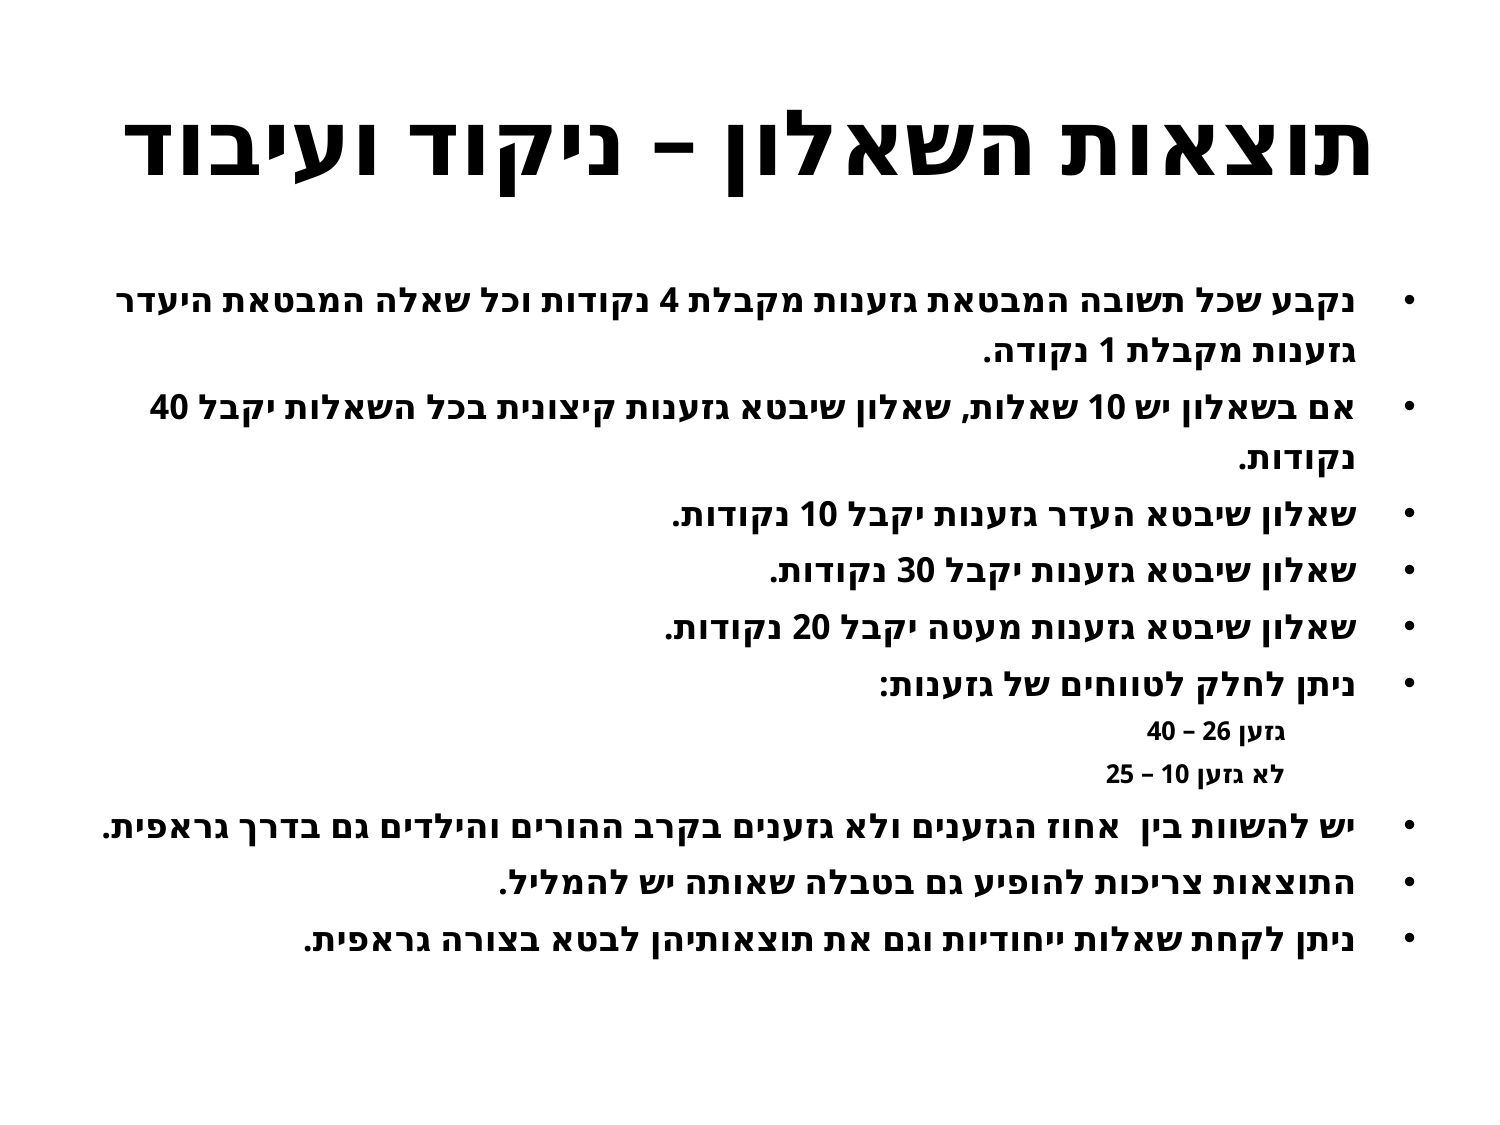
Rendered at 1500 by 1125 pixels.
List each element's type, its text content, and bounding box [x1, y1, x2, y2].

list נקבע שכל תשובה המבטאת גזענות מקבלת 4 נקודות וכל שאלה המבטאת היעדר גזענות מקבלת 1 נקודה. אם בשאלון יש 10 שאלות, שאלון שיבטא גזענות קיצונית בכל השאלות יקבל 40 נקודות. שאלון שיבטא העדר גזענות יקבל 10 נקודות. שאלון שיבטא גזענות יקבל 30 נקודות. שאלון שיבטא גזענות מעטה יקבל 20 נקודות. ניתן לחלק לטווחים של גזענות: גזען 26 – 40 לא גזען 10 – 25 יש להשוות בין אחוז הגזענים ולא גזענים בקרב ההורים והילדים גם בדרך גראפית. התוצאות צריכות להופיע גם בטבלה שאותה יש להמליל. ניתן לקחת שאלות ייחודיות וגם את תוצאותיהן לבטא בצורה גראפית. [75, 262, 1425, 1005]
title תוצאות השאלון – ניקוד ועיבוד [75, 45, 1425, 233]
